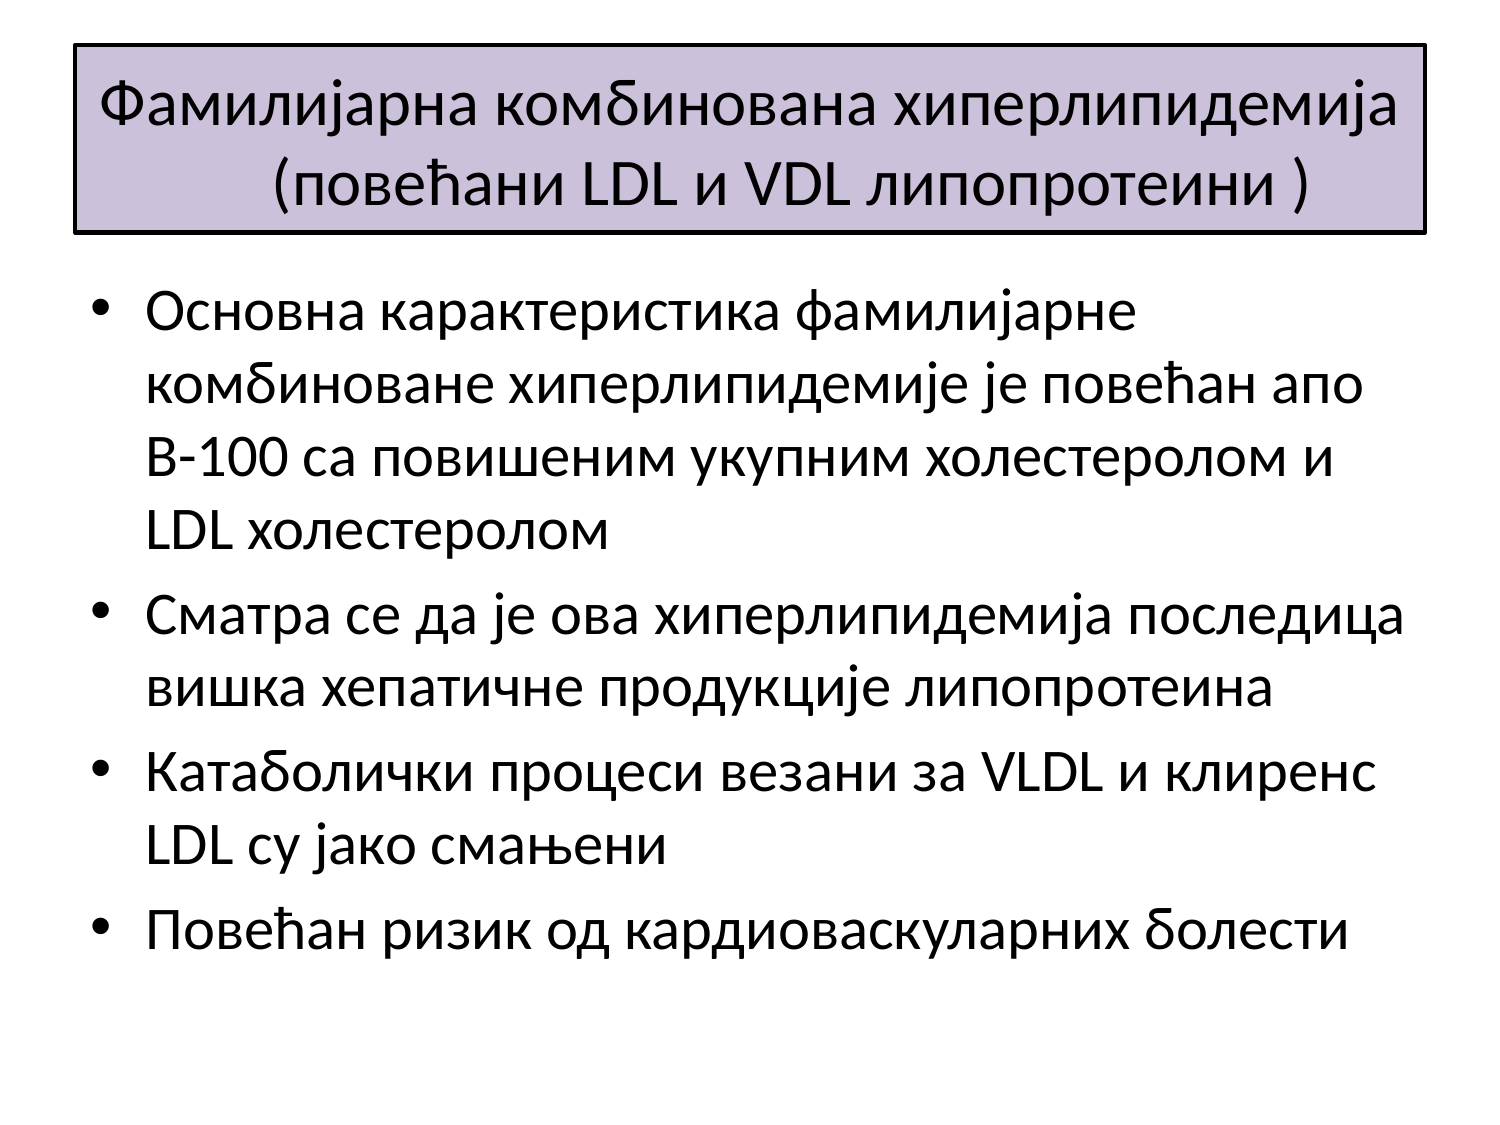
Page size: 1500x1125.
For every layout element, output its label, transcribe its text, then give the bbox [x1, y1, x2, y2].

title Фамилијарна комбинована хиперлипидемија (повећани LDL и VDL липопротеини ) [73, 43, 1427, 235]
list Основна карактеристика фамилијарне комбиноване хиперлипидемије је повећан апо B-100 са повишеним укупним холестеролом и LDL холестеролом Сматра се да је ова хиперлипидемија последица вишка хепатичне продукције липопротеина Катаболички процеси везани за VLDL и клиренс LDL су јако смањени Повећан ризик од кардиоваскуларних болести [75, 262, 1425, 1005]
